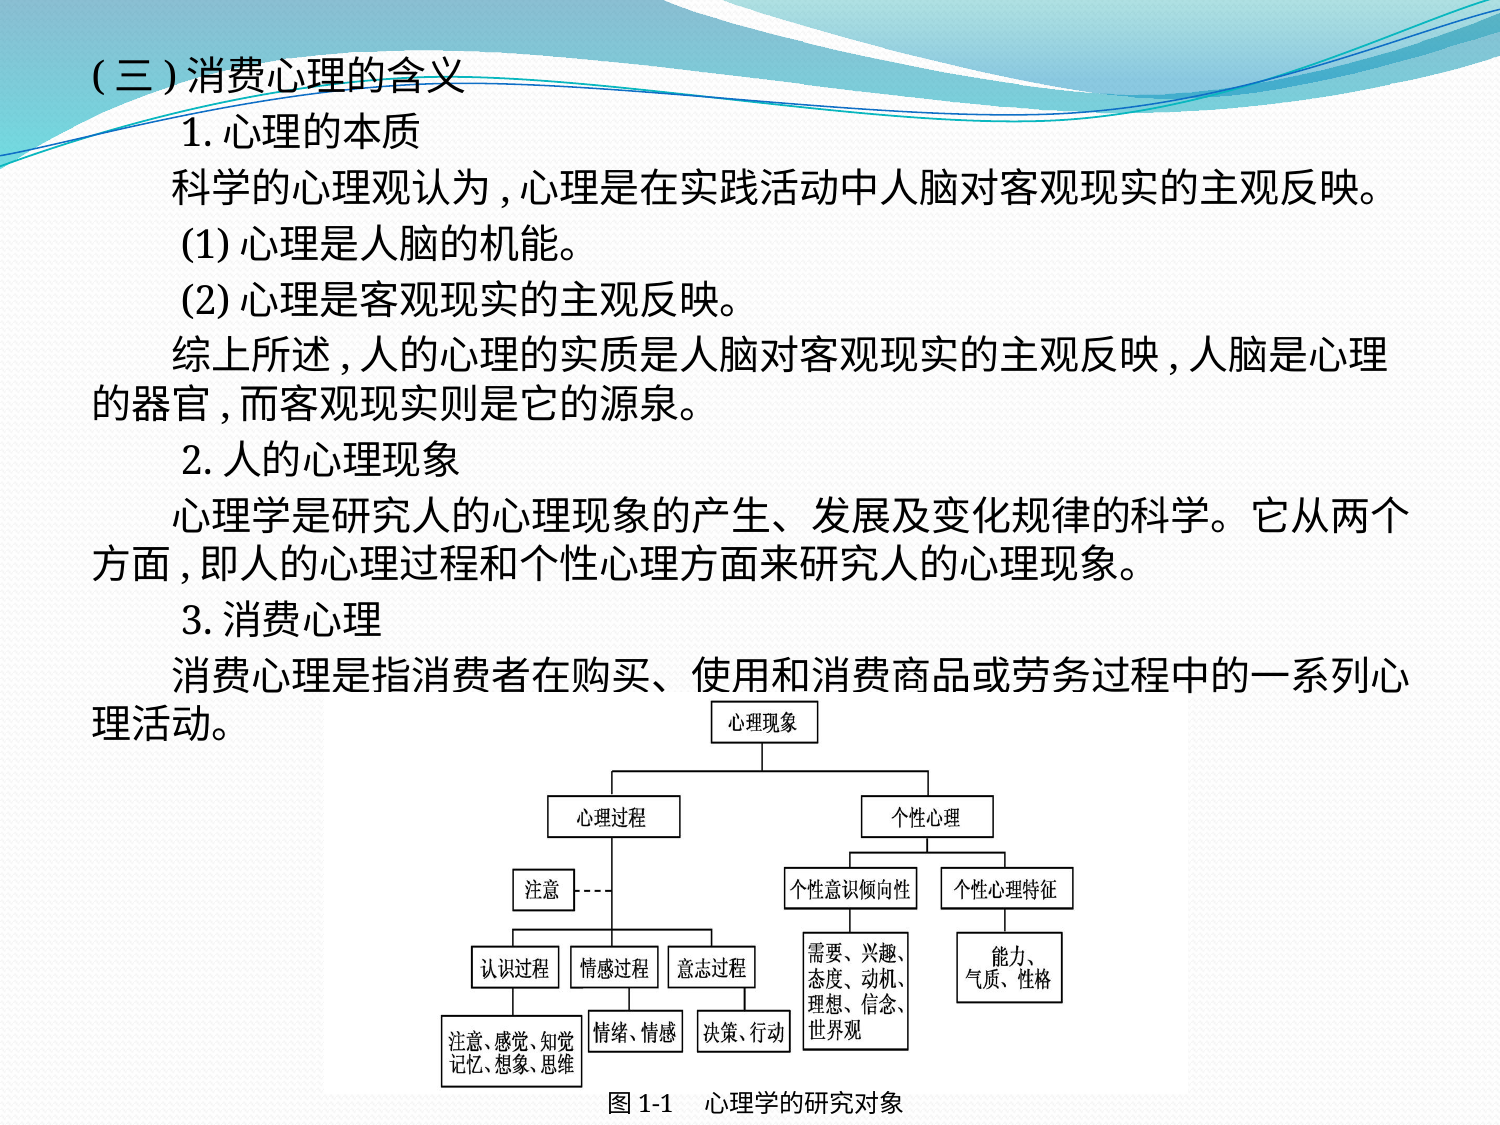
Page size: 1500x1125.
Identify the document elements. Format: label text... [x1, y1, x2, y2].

text_box 图1-1 心理学的研究对象 [592, 1107, 920, 1125]
picture [324, 692, 1188, 1095]
list (三)消费心理的含义 1.心理的本质 科学的心理观认为,心理是在实践活动中人脑对客观现实的主观反映。 (1)心理是人脑的机能。 (2)心理是客观现实的主观反映。 综上所述,人的心理的实质是人脑对客观现实的主观反映,人脑是心理的器官,而客观现实则是它的源泉。 2.人的心理现象 心理学是研究人的心理现象的产生、发展及变化规律的科学。它从两个方面,即人的心理过程和个性心理方面来研究人的心理现象。 3.消费心理 消费心理是指消费者在购买、使用和消费商品或劳务过程中的一系列心理活动。 [76, 42, 1427, 763]
